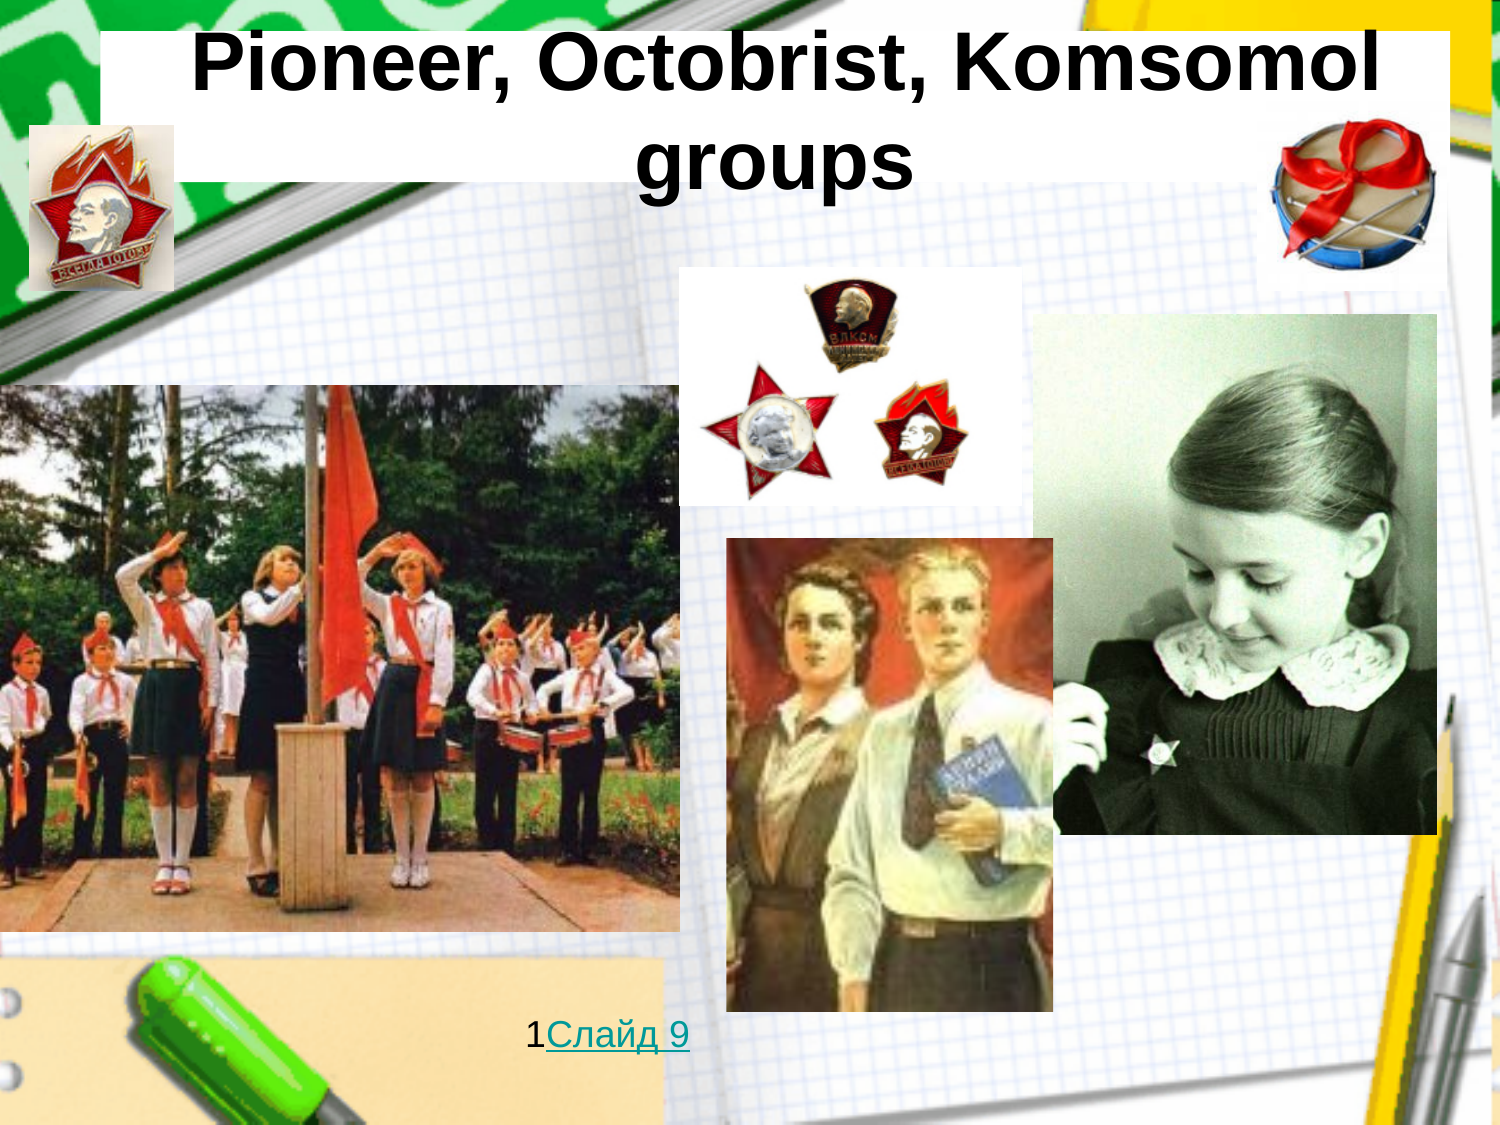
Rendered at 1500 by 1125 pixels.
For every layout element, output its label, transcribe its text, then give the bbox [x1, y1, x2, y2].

text_box 1Слайд 9 [510, 1002, 705, 1063]
title Pioneer, Octobrist, Komsomol groups [100, 30, 1451, 183]
picture [0, 0, 1500, 1125]
